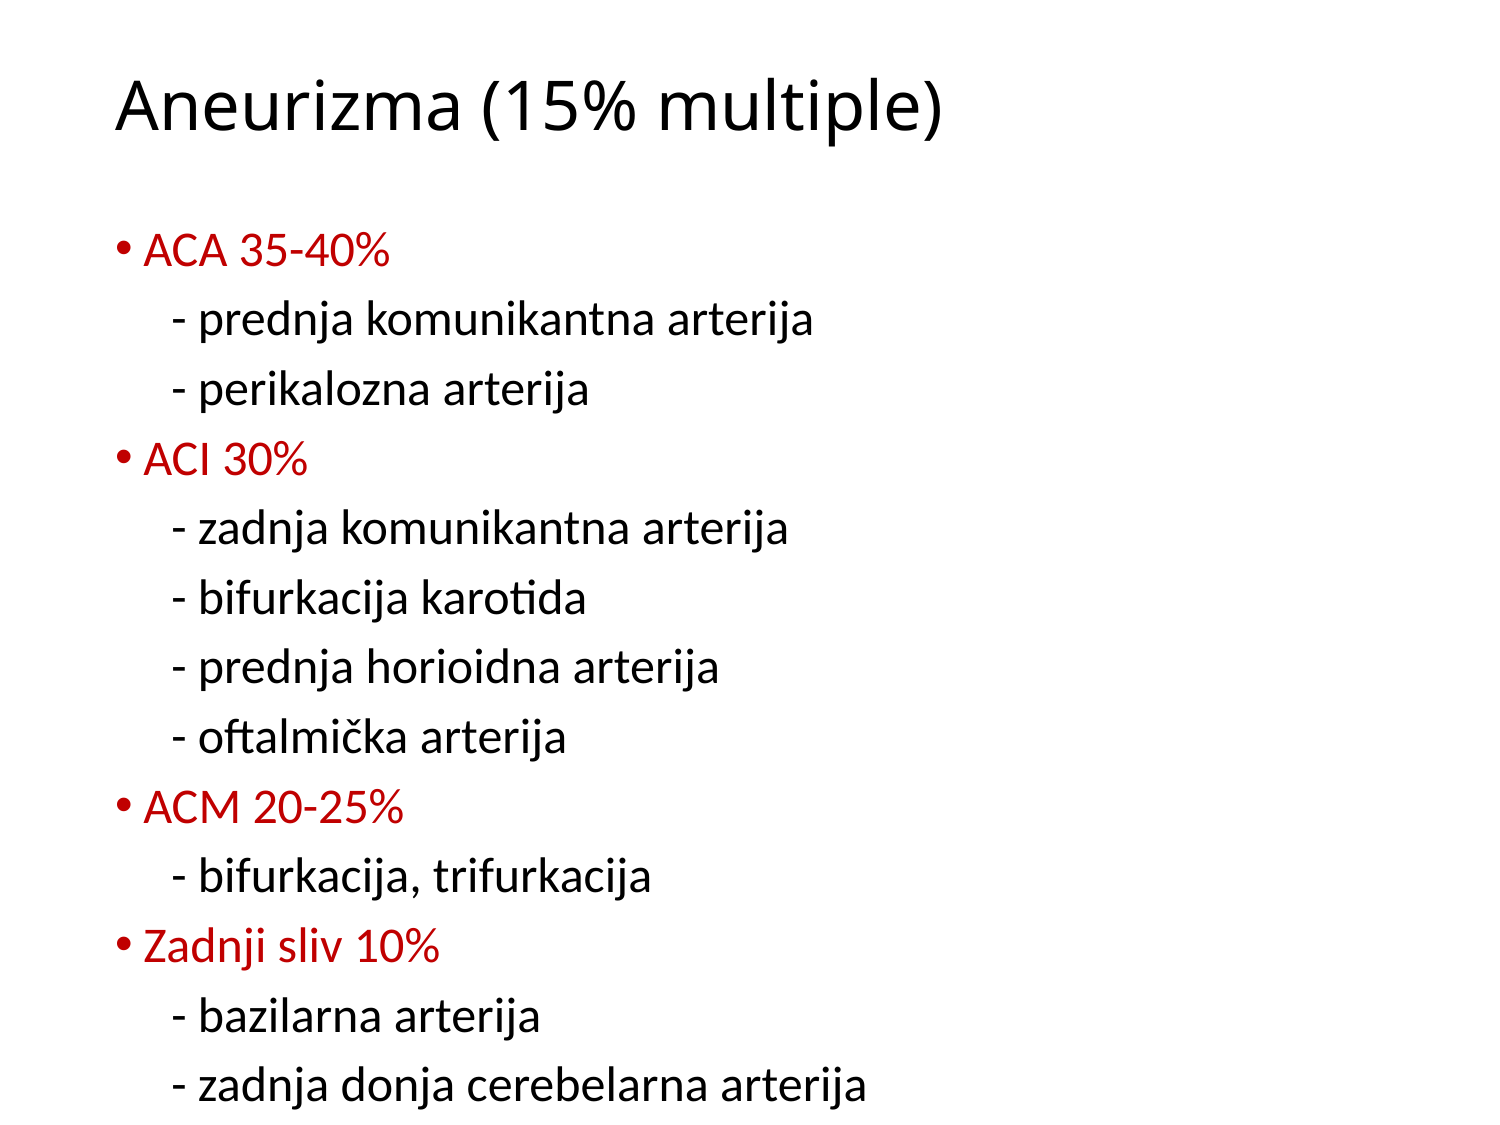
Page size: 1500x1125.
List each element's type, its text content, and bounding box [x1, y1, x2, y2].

title Aneurizma (15% multiple) [100, 0, 1394, 215]
list ACA 35-40% - prednja komunikantna arterija - perikalozna arterija ACI 30% - zadnja komunikantna arterija - bifurkacija karotida - prednja horioidna arterija - oftalmička arterija ACM 20-25% - bifurkacija, trifurkacija Zadnji sliv 10% - bazilarna arterija - zadnja donja cerebelarna arterija [100, 215, 1414, 1098]
